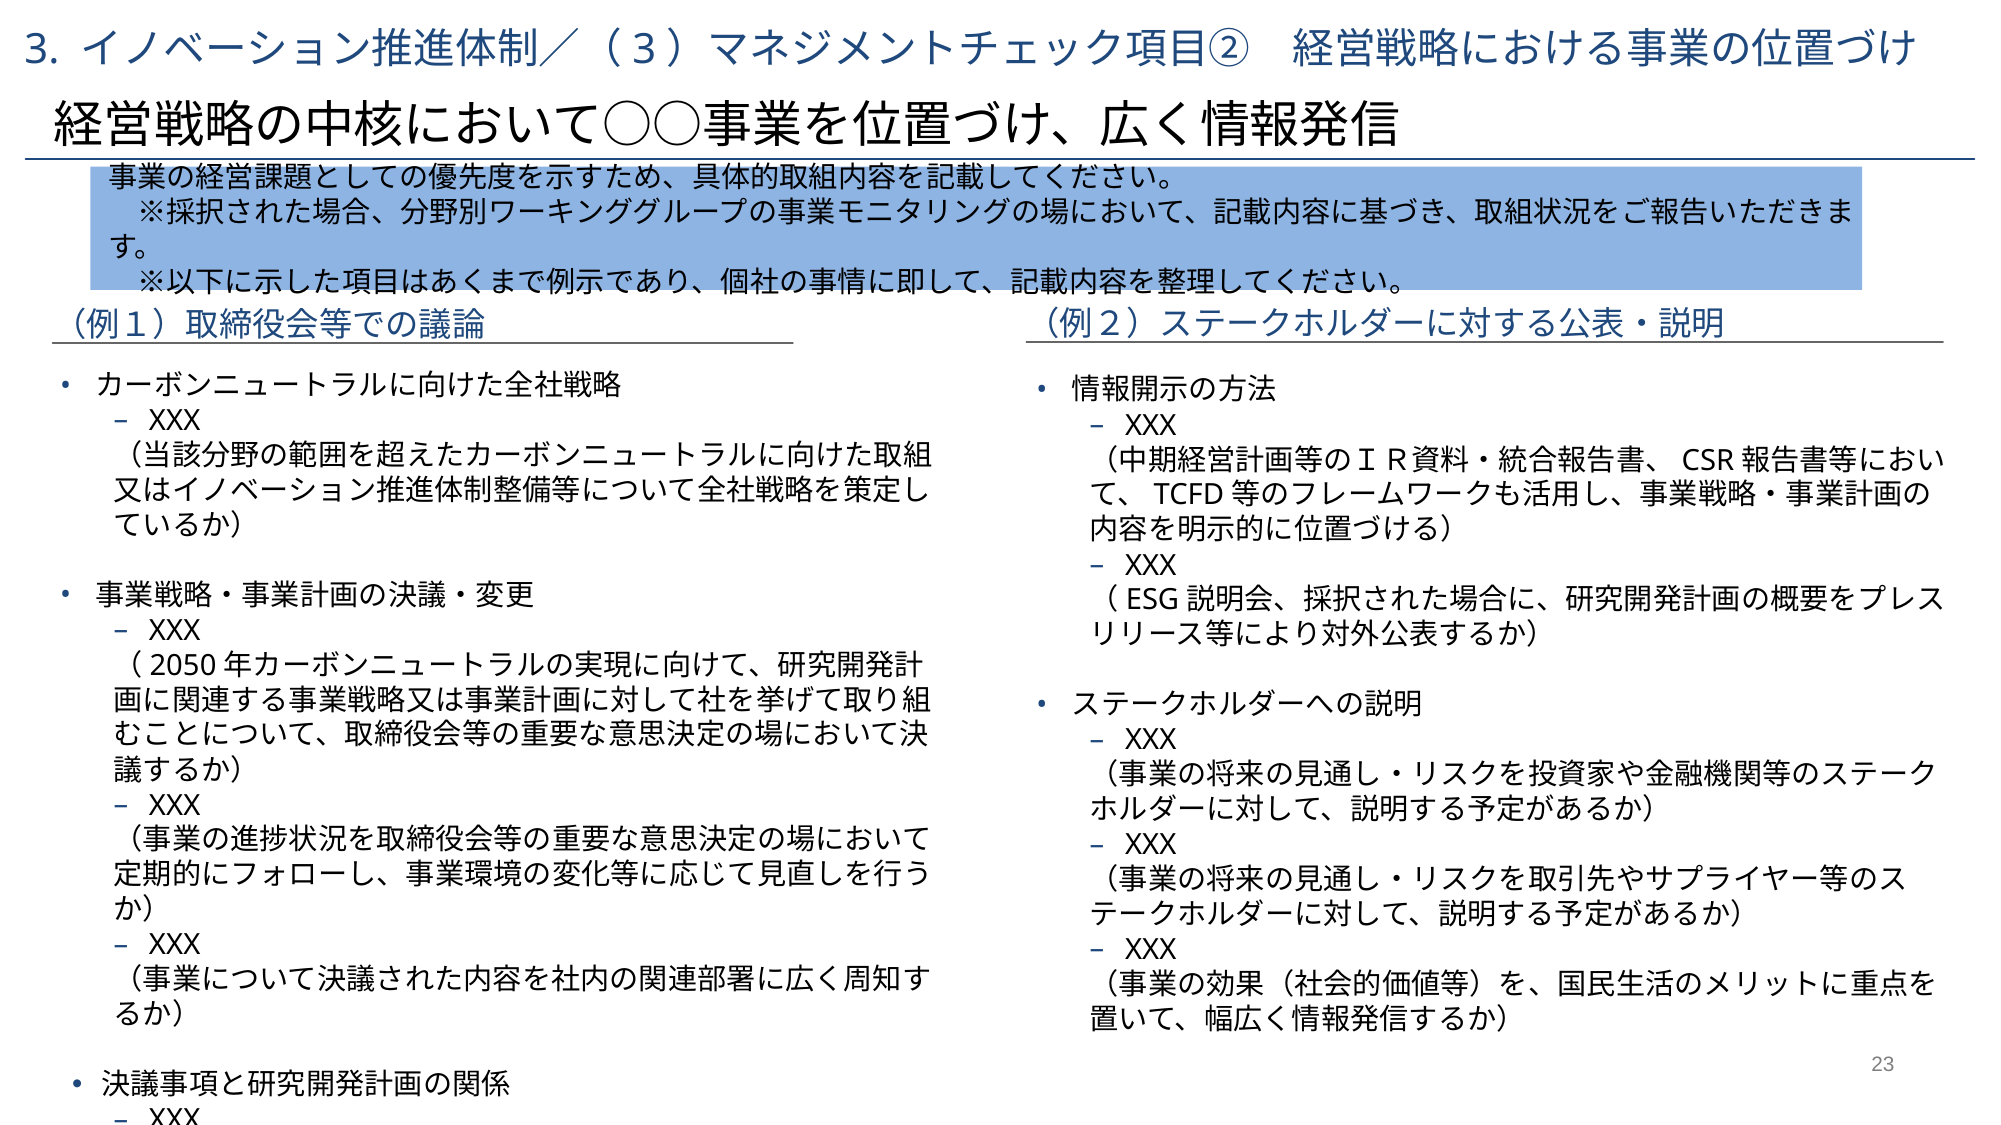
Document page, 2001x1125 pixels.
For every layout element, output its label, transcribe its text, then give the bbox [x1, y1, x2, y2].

text_box 事業の経営課題としての優先度を示すため、具体的取組内容を記載してください。 ※採択された場合、分野別ワーキンググループの事業モニタリングの場において、記載内容に基づき、取組状況をご報告いただきます。 ※以下に示した項目はあくまで例示であり、個社の事情に即して、記載内容を整理してください。 [90, 166, 1863, 290]
text_box 情報開示の方法 XXX （中期経営計画等のＩＲ資料・統合報告書、CSR報告書等において、TCFD等のフレームワークも活用し、事業戦略・事業計画の内容を明示的に位置づける） XXX （ESG説明会、採択された場合に、研究開発計画の概要をプレスリリース等により対外公表するか） ステークホルダーへの説明 XXX （事業の将来の見通し・リスクを投資家や金融機関等のステークホルダーに対して、説明する予定があるか） XXX （事業の将来の見通し・リスクを取引先やサプライヤー等のステークホルダーに対して、説明する予定があるか） XXX （事業の効果（社会的価値等）を、国民生活のメリットに重点を置いて、幅広く情報発信するか） [1018, 370, 1947, 1125]
text_box 3. イノベーション推進体制／（3）マネジメントチェック項目② 経営戦略における事業の位置づけ [24, 28, 1974, 74]
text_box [52, 295, 794, 344]
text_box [1026, 294, 1944, 343]
text_box 経営戦略の中核において○○事業を位置づけ、広く情報発信 [53, 99, 1899, 154]
text_box カーボンニュートラルに向けた全社戦略 XXX （当該分野の範囲を超えたカーボンニュートラルに向けた取組又はイノベーション推進体制整備等について全社戦略を策定しているか） 事業戦略・事業計画の決議・変更 XXX （2050年カーボンニュートラルの実現に向けて、研究開発計画に関連する事業戦略又は事業計画に対して社を挙げて取り組むことについて、取締役会等の重要な意思決定の場において決議するか） XXX （事業の進捗状況を取締役会等の重要な意思決定の場において定期的にフォローし、事業環境の変化等に応じて見直しを行うか） XXX （事業について決議された内容を社内の関連部署に広く周知するか） 決議事項と研究開発計画の関係 XXX （上記で決議された事業戦略・事業計画において、研究開発計画が不可欠な要素として、優先度高く位置づけられるか） [42, 366, 947, 1125]
